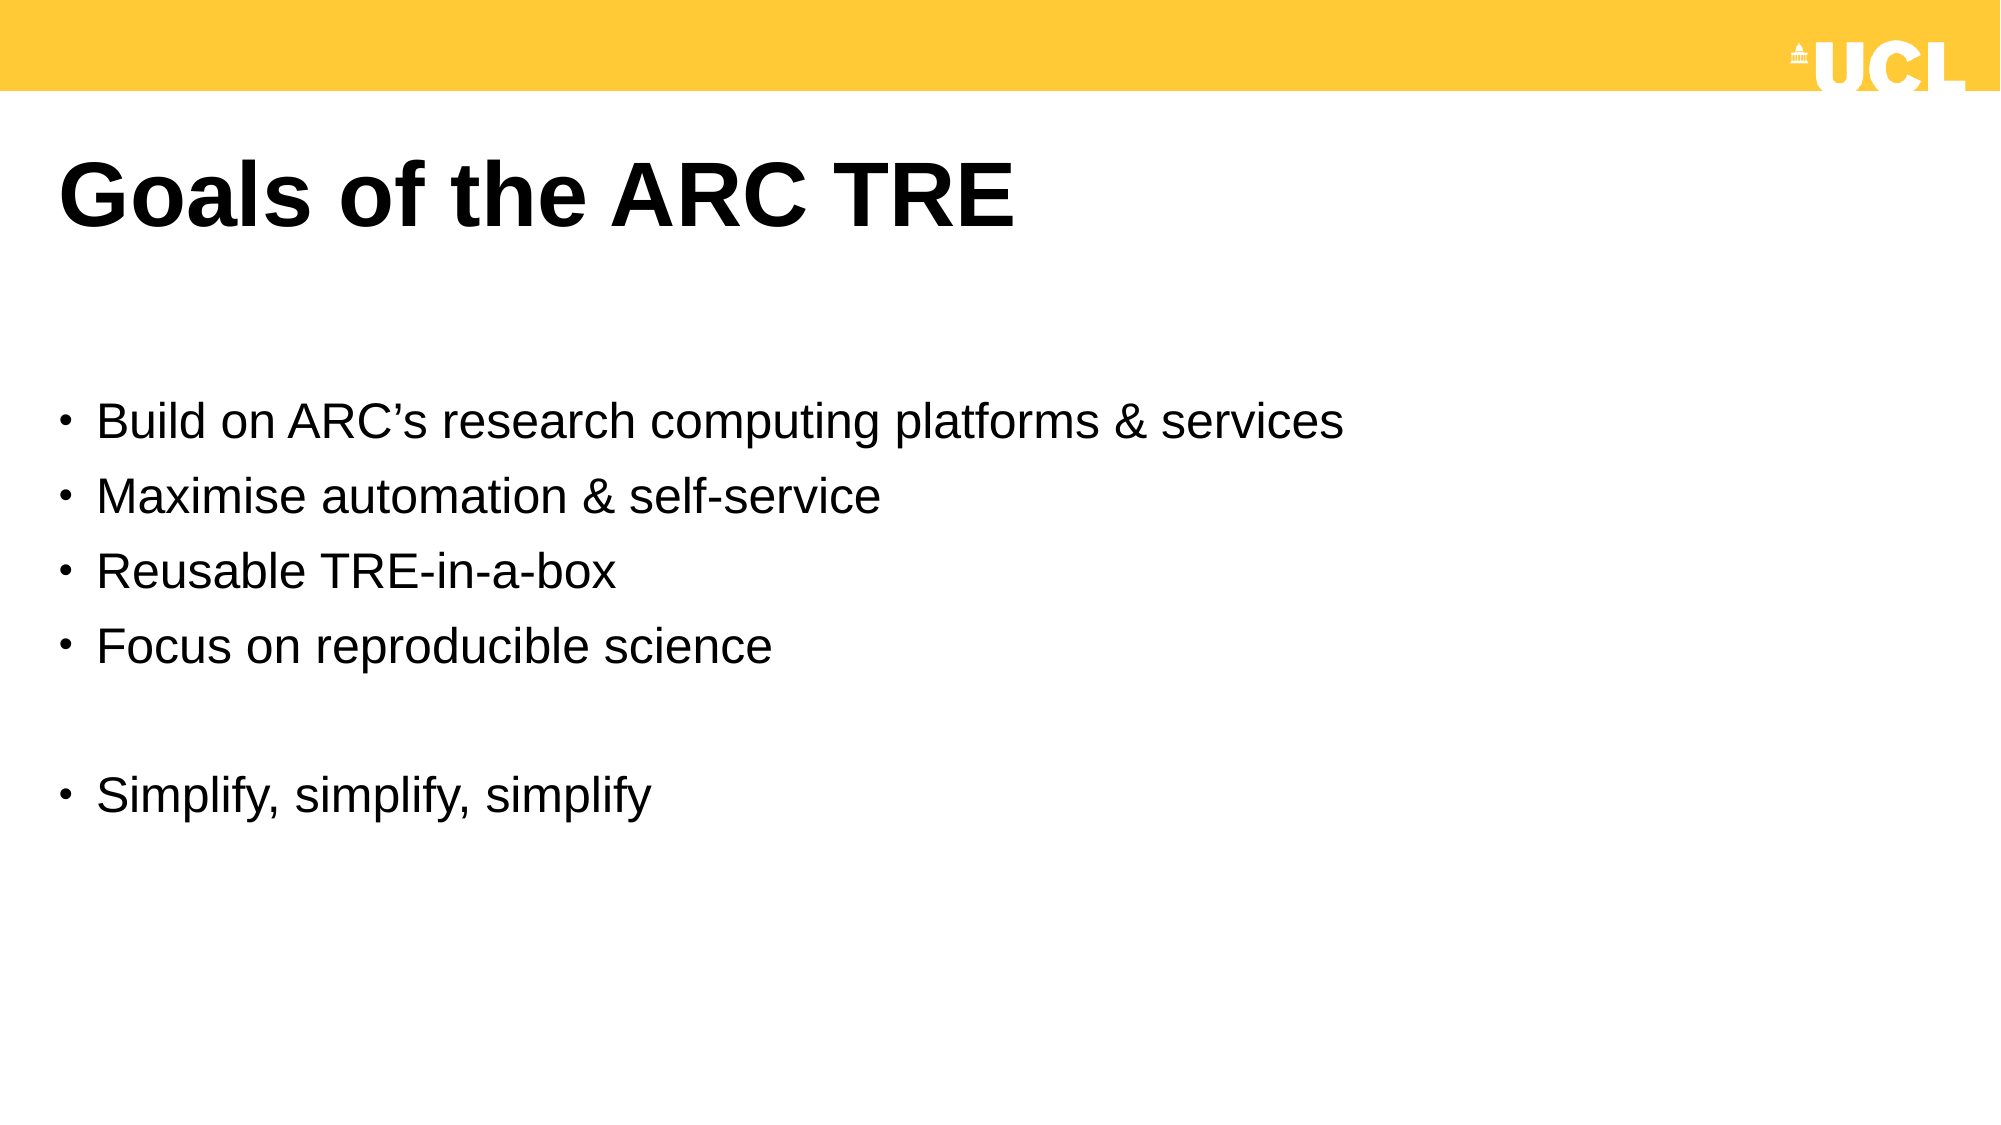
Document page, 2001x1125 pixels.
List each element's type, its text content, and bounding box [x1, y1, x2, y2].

picture [0, 0, 2000, 91]
list Build on ARC’s research computing platforms & services Maximise automation & self-service Reusable TRE-in-a-box Focus on reproducible science Simplify, simplify, simplify [59, 395, 1772, 987]
title Goals of the ARC TRE [59, 147, 1536, 372]
